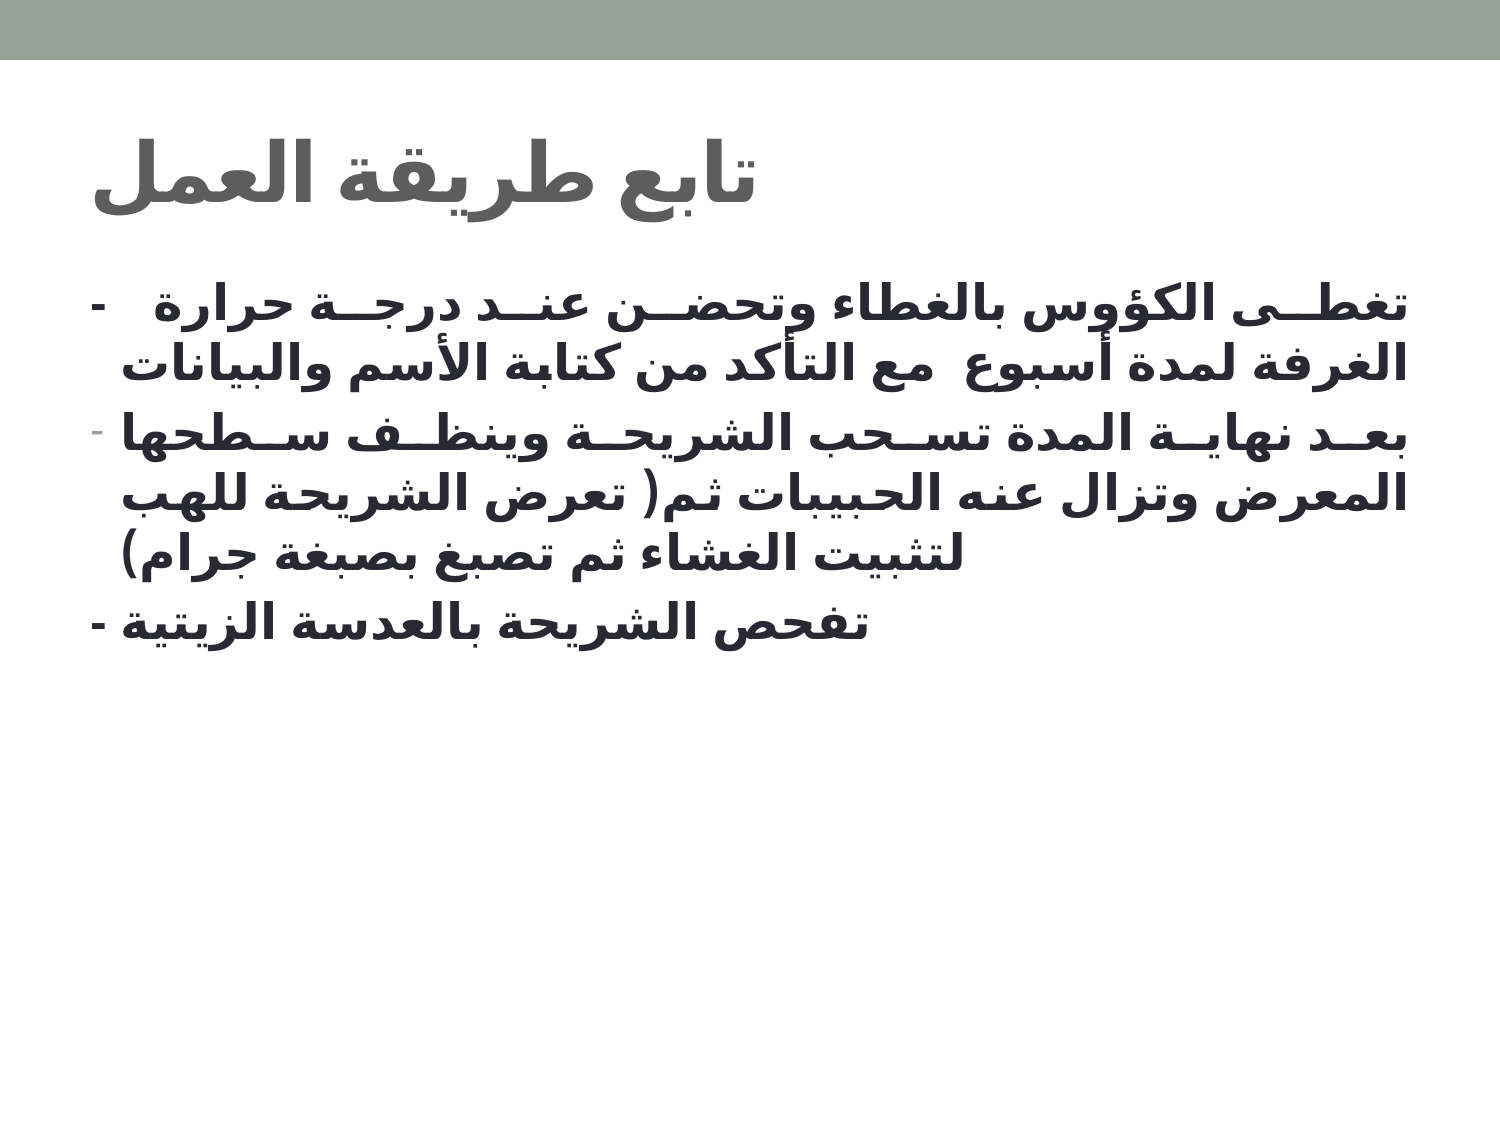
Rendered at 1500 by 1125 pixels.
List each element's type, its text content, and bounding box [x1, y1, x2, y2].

list - تغطى الكؤوس بالغطاء وتحضن عند درجة حرارة الغرفة لمدة أسبوع مع التأكد من كتابة الأسم والبيانات بعد نهاية المدة تسحب الشريحة وينظف سطحها المعرض وتزال عنه الحبيبات ثم( تعرض الشريحة للهب لتثبيت الغشاء ثم تصبغ بصبغة جرام) - تفحص الشريحة بالعدسة الزيتية [75, 262, 1425, 1063]
title تابع طريقة العمل [75, 87, 1425, 250]
